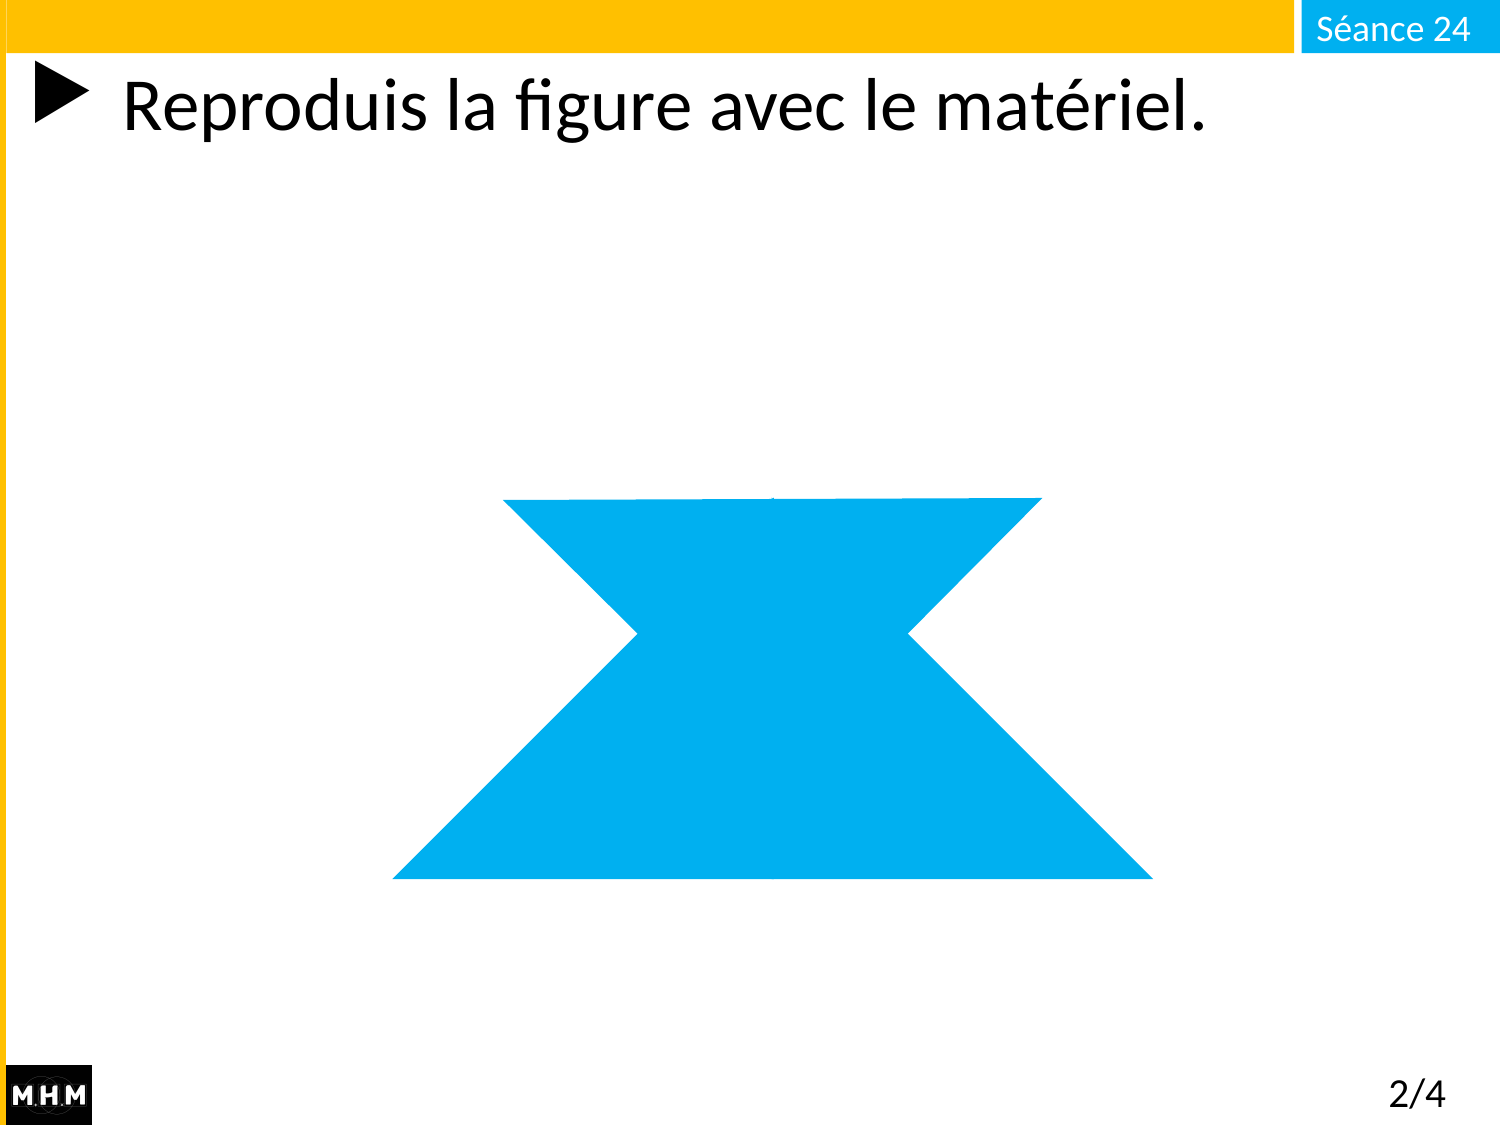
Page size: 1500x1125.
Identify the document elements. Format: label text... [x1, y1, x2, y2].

picture [6, 1065, 92, 1125]
text_box [774, 634, 1154, 880]
text_box [392, 634, 774, 880]
text_box [502, 497, 1043, 769]
title Reproduis la figure avec le matériel. [13, 58, 1397, 154]
text_box 2/4 [1373, 1064, 1500, 1125]
